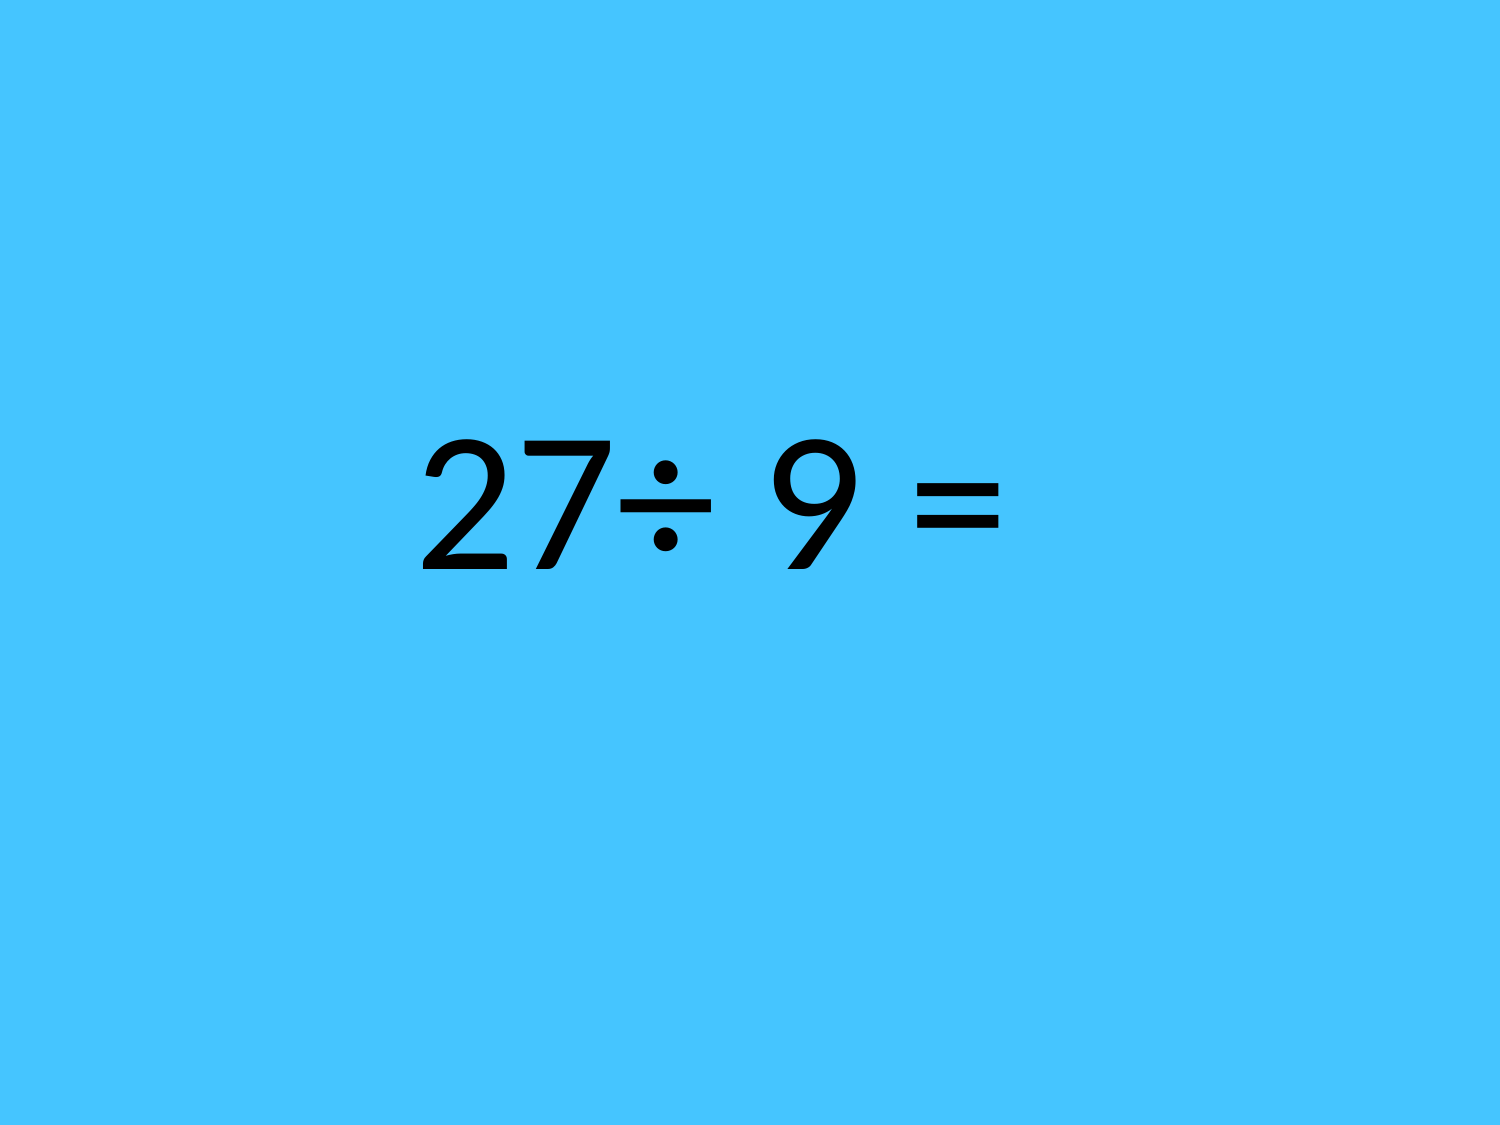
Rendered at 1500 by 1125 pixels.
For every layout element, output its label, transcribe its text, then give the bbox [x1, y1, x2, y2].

text_box 27÷ 9 = [399, 362, 1138, 618]
